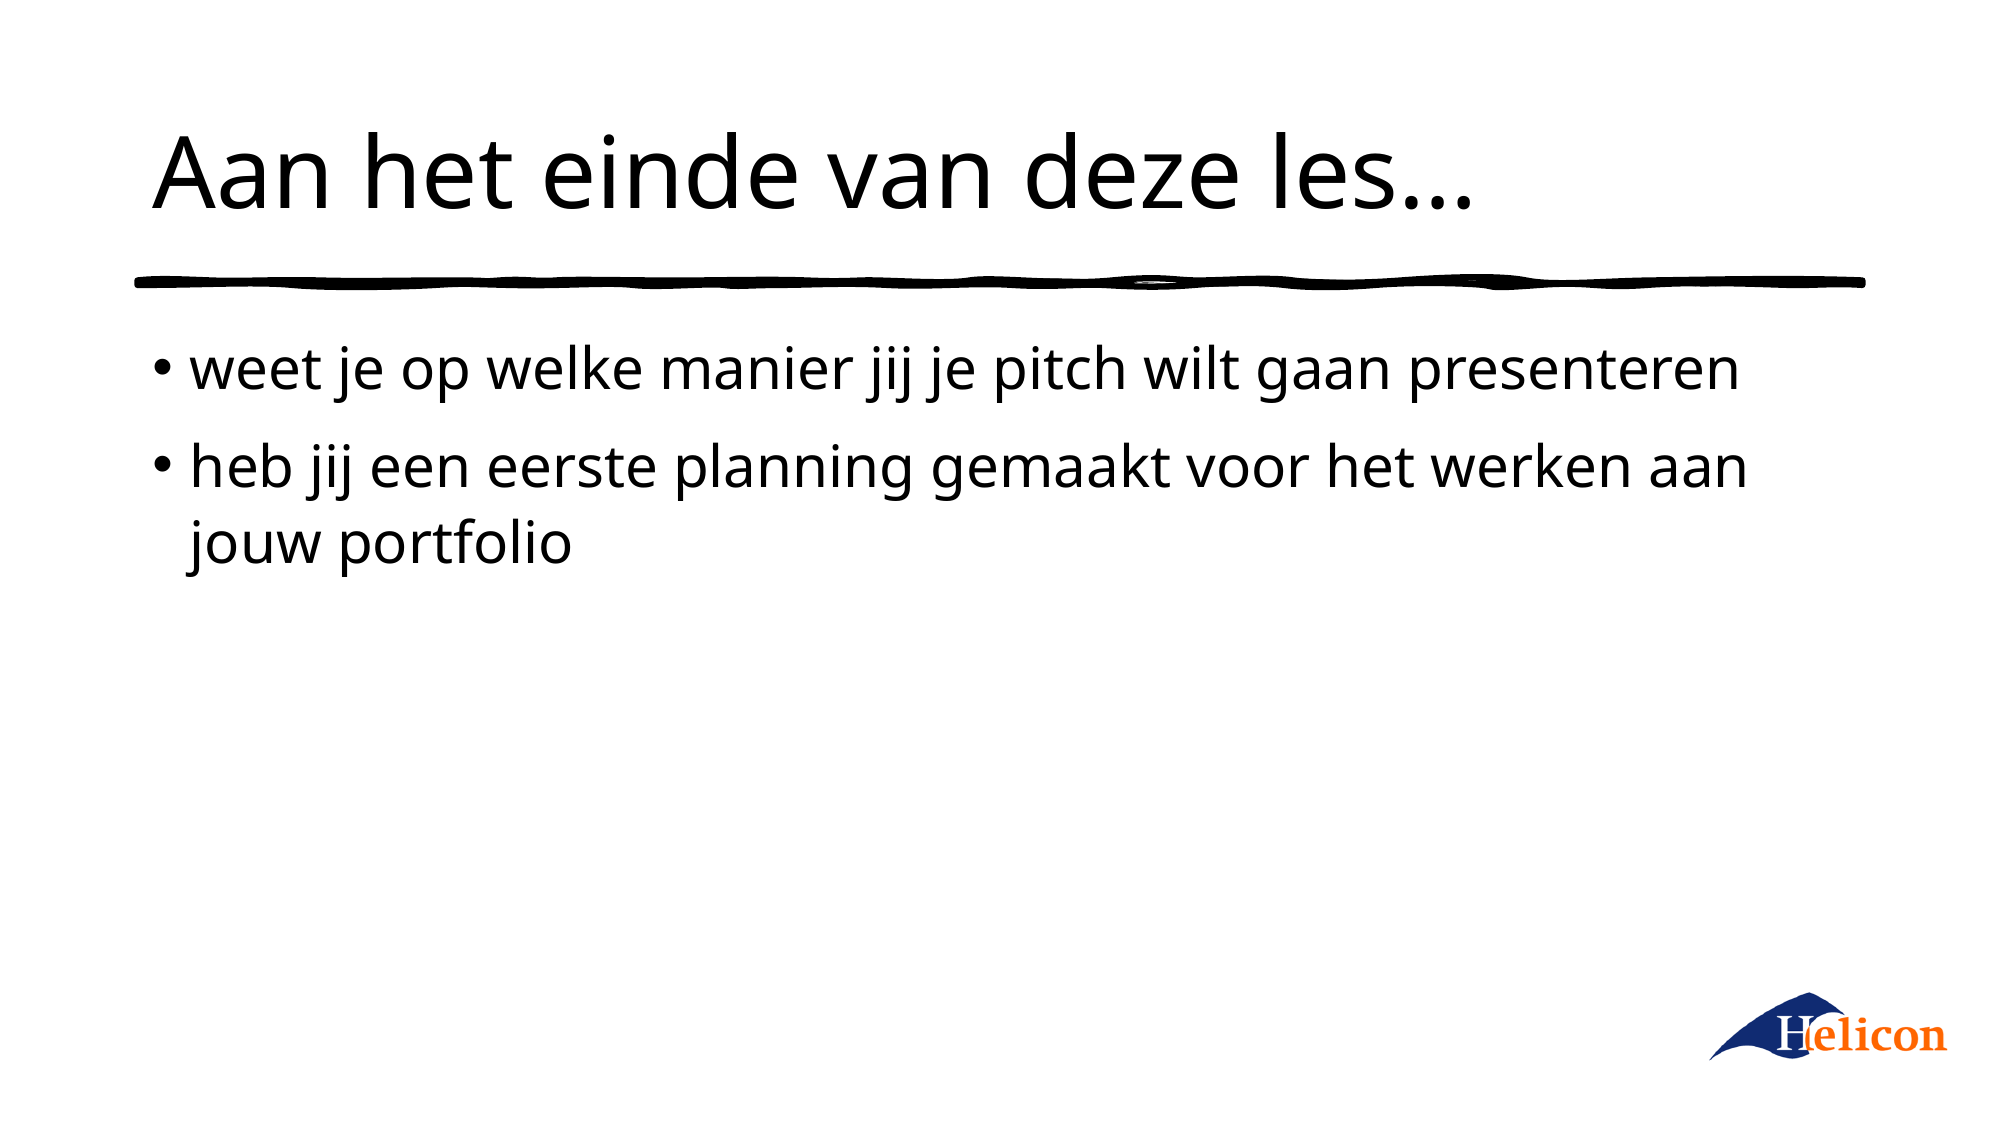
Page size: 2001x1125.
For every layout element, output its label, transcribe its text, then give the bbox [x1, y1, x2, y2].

picture [1671, 952, 2000, 1125]
list weet je op welke manier jij je pitch wilt gaan presenteren heb jij een eerste planning gemaakt voor het werken aan jouw portfolio [137, 316, 1863, 1014]
title Aan het einde van deze les… [137, 59, 1863, 278]
